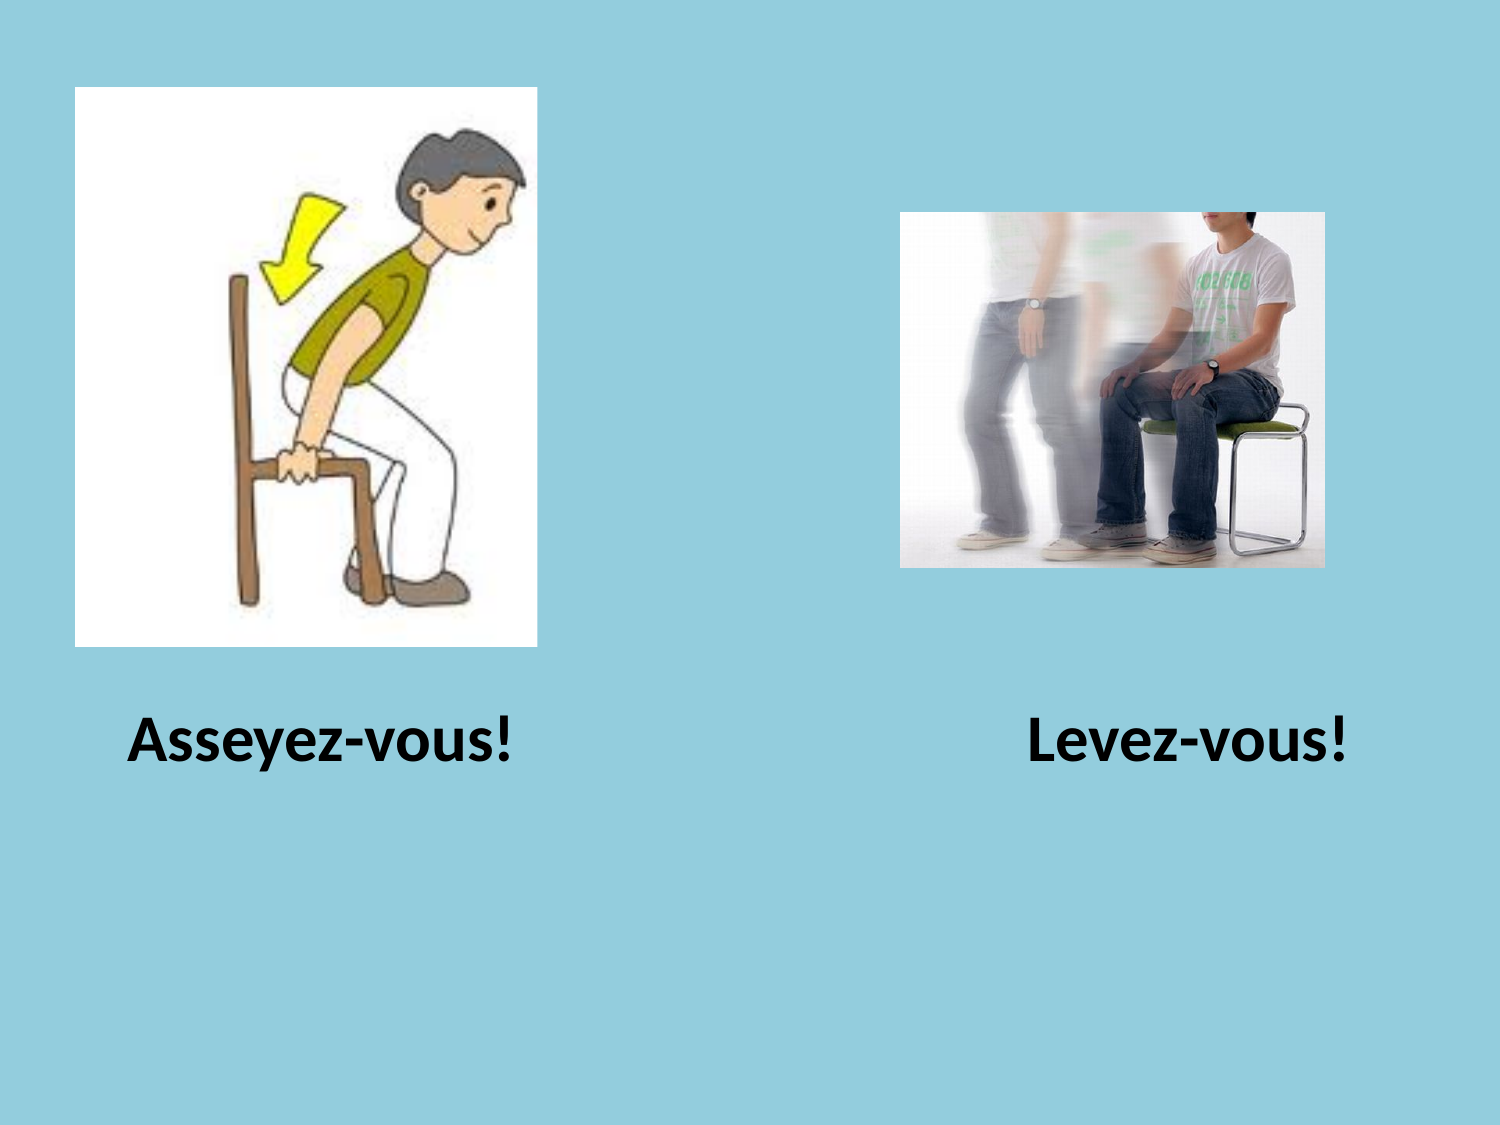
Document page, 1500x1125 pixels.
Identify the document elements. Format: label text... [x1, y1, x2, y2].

text_box Asseyez-vous! Levez-vous! [112, 687, 1500, 783]
picture [899, 212, 1325, 568]
picture [74, 87, 538, 648]
